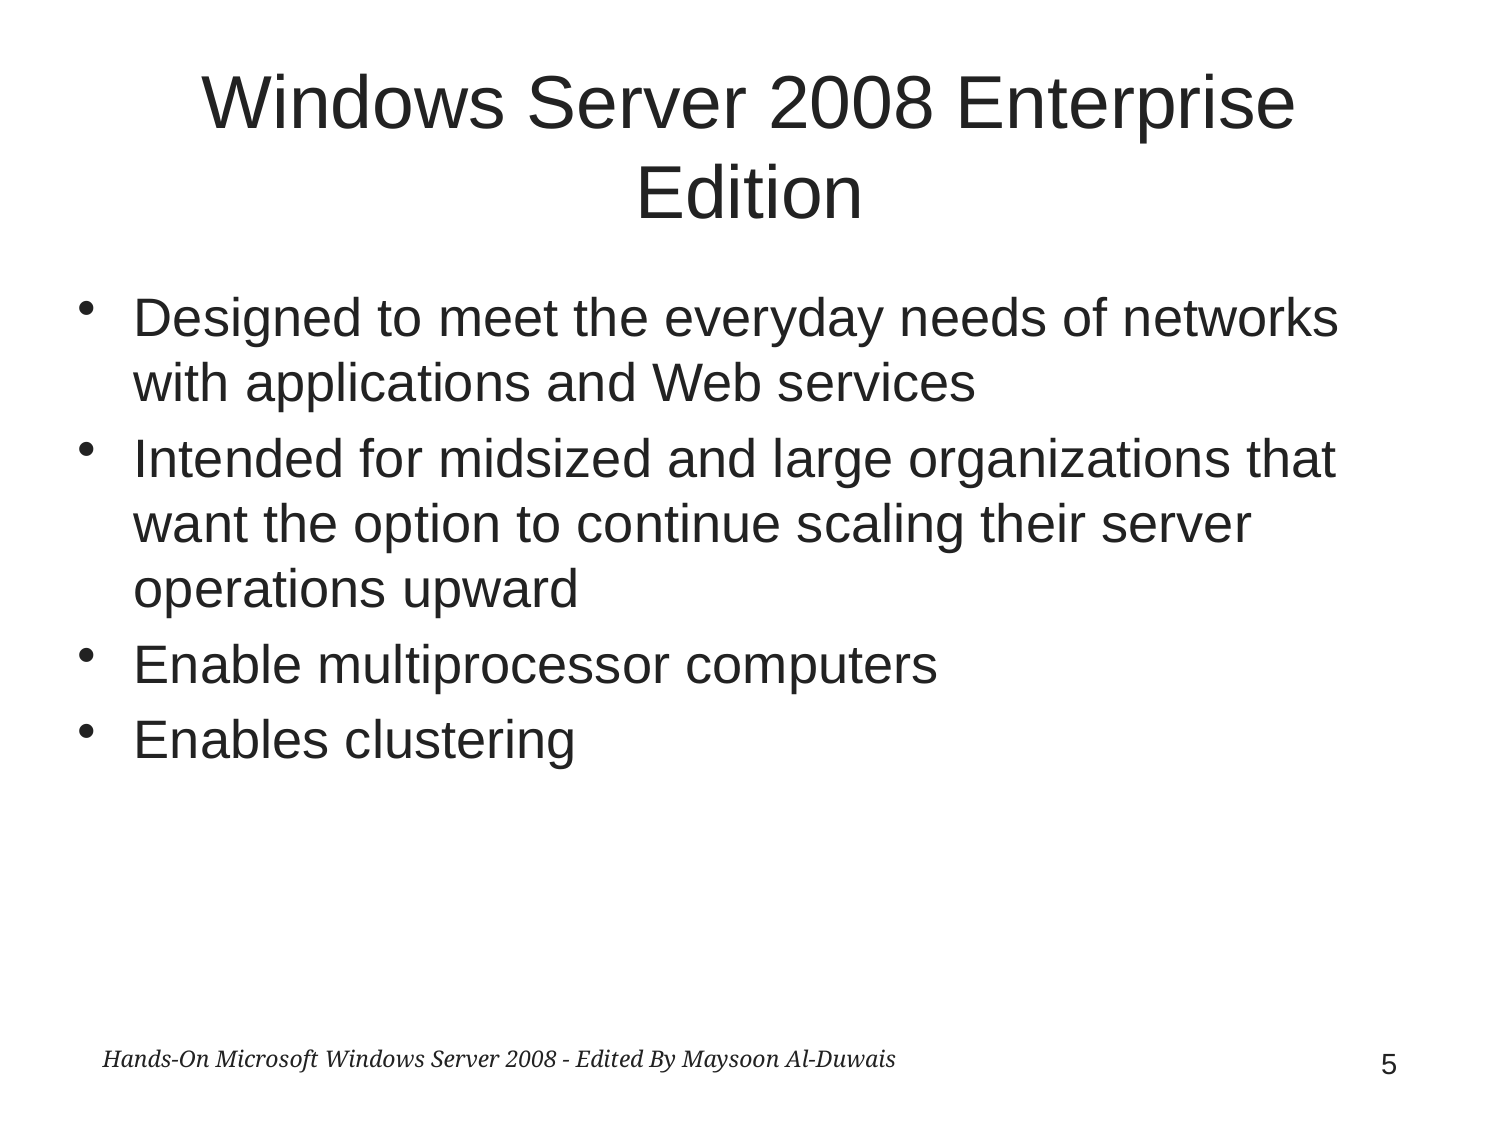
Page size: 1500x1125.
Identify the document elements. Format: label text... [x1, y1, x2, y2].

slide_number 5 [1074, 1037, 1413, 1101]
footer Hands-On Microsoft Windows Server 2008 - Edited By Maysoon Al-Duwais [87, 1037, 1051, 1101]
list Designed to meet the everyday needs of networks with applications and Web services Intended for midsized and large organizations that want the option to continue scaling their server operations upward Enable multiprocessor computers Enables clustering [62, 274, 1426, 988]
title Windows Server 2008 Enterprise Edition [87, 37, 1413, 251]
